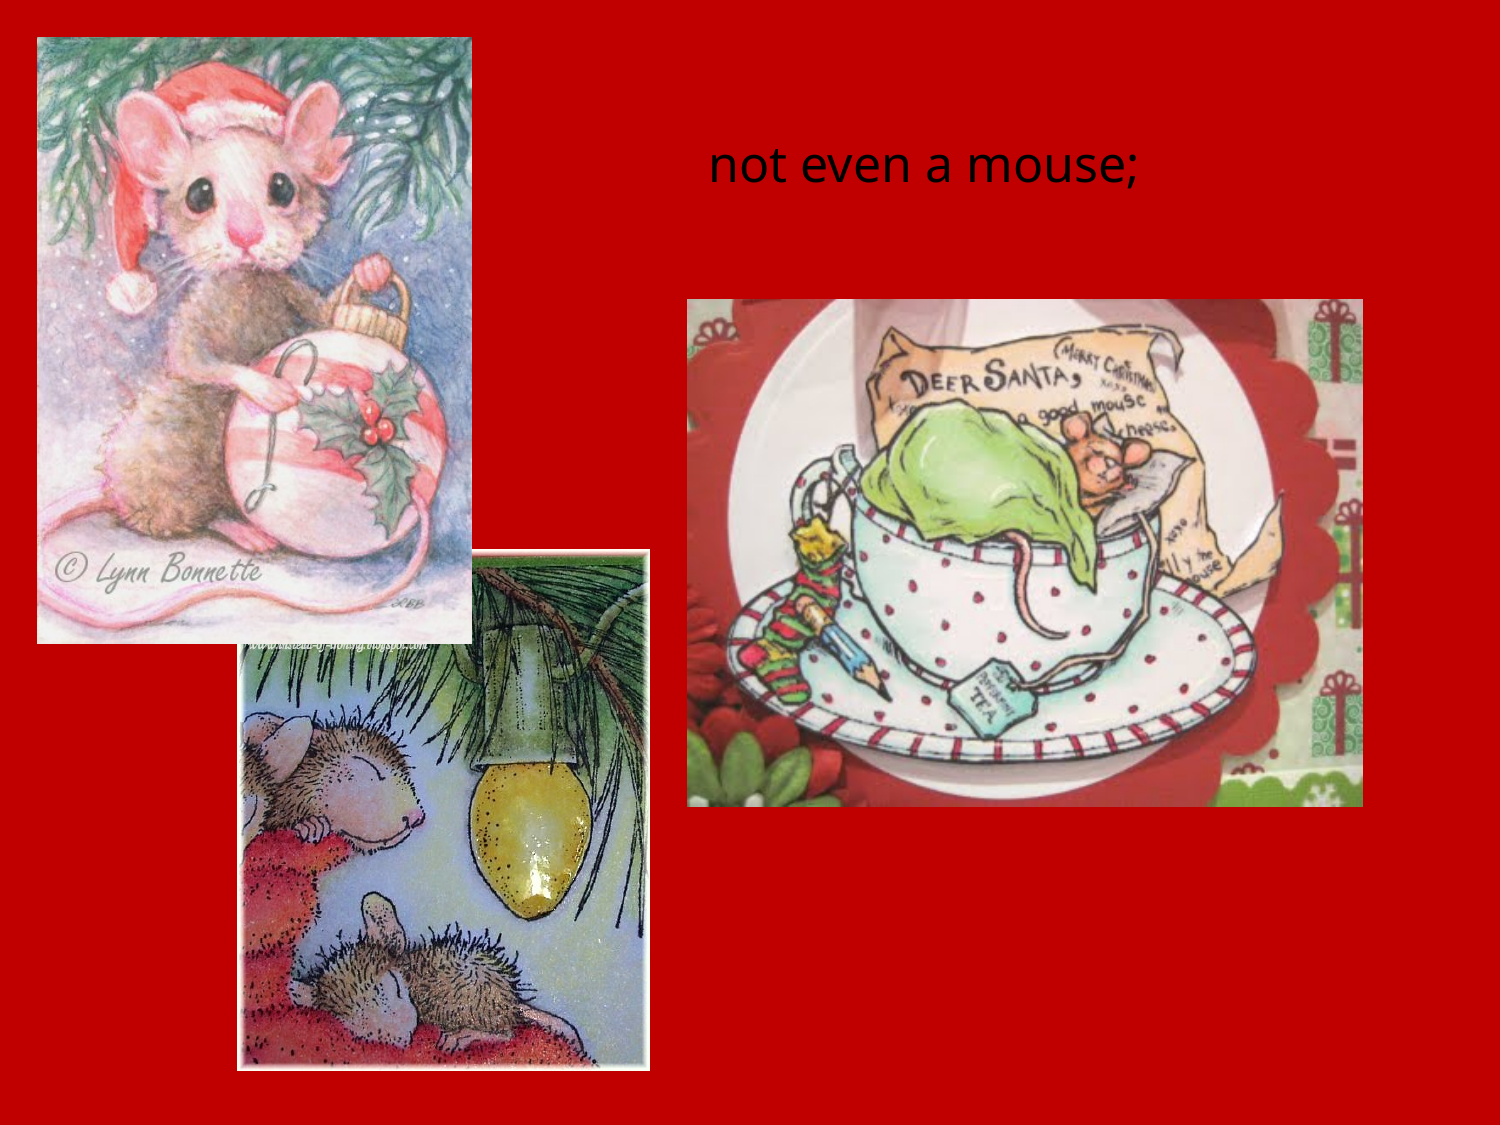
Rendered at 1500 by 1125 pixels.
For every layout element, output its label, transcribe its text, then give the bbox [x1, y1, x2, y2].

text_box not even a mouse; [537, 124, 1325, 200]
picture [37, 37, 651, 1072]
picture [687, 299, 1363, 807]
